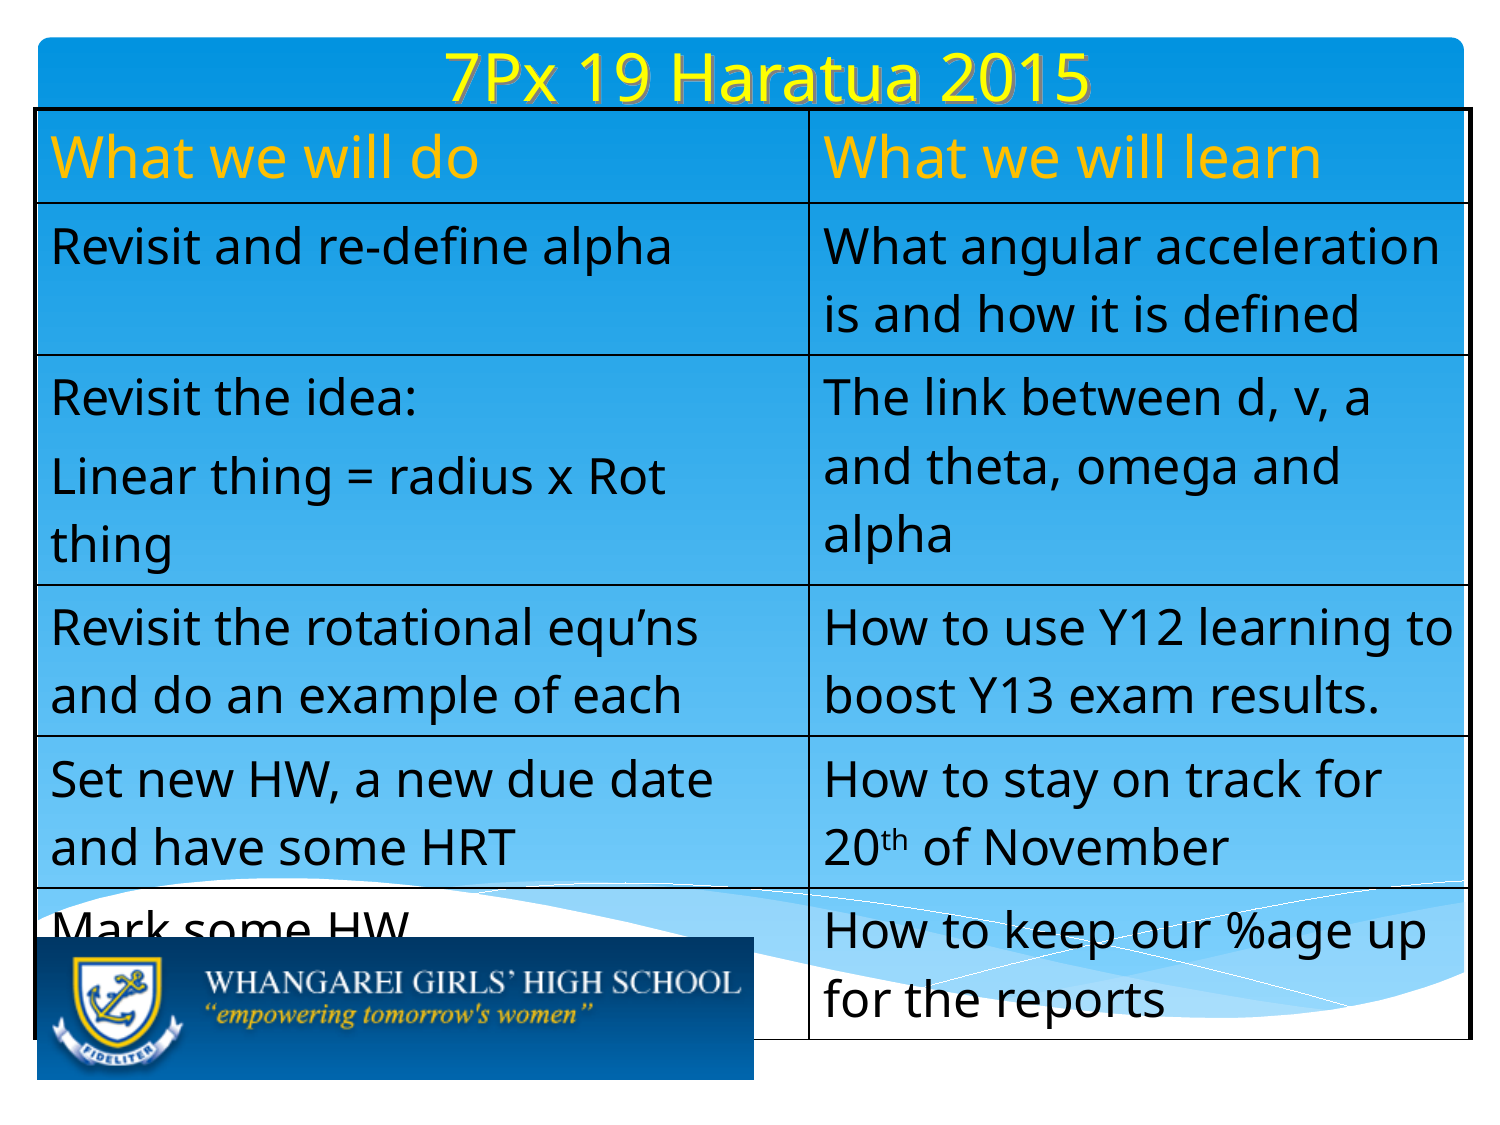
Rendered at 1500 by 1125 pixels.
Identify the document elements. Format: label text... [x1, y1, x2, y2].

table_header What we will do [37, 111, 808, 202]
text_box 7Px 19 Haratua 2015 [162, 24, 1375, 107]
table_cell The link between d, v, a and theta, omega and alpha [810, 356, 1468, 584]
table_cell How to use Y12 learning to boost Y13 exam results. [810, 586, 1468, 735]
table_cell Set new HW, a new due date and have some HRT [37, 737, 808, 887]
table_cell Mark some HW [37, 889, 808, 1039]
table_cell How to stay on track for 20th of November [810, 737, 1468, 887]
table_header What we will learn [810, 111, 1468, 202]
table_cell Revisit the rotational equ’ns and do an example of each [37, 586, 808, 735]
table_cell Revisit and re-define alpha [37, 204, 808, 354]
picture [37, 937, 754, 1080]
table_cell How to keep our %age up for the reports [810, 889, 1468, 1039]
table_cell What angular acceleration is and how it is defined [810, 204, 1468, 354]
table_cell Revisit the idea: Linear thing = radius x Rot thing [37, 356, 808, 584]
